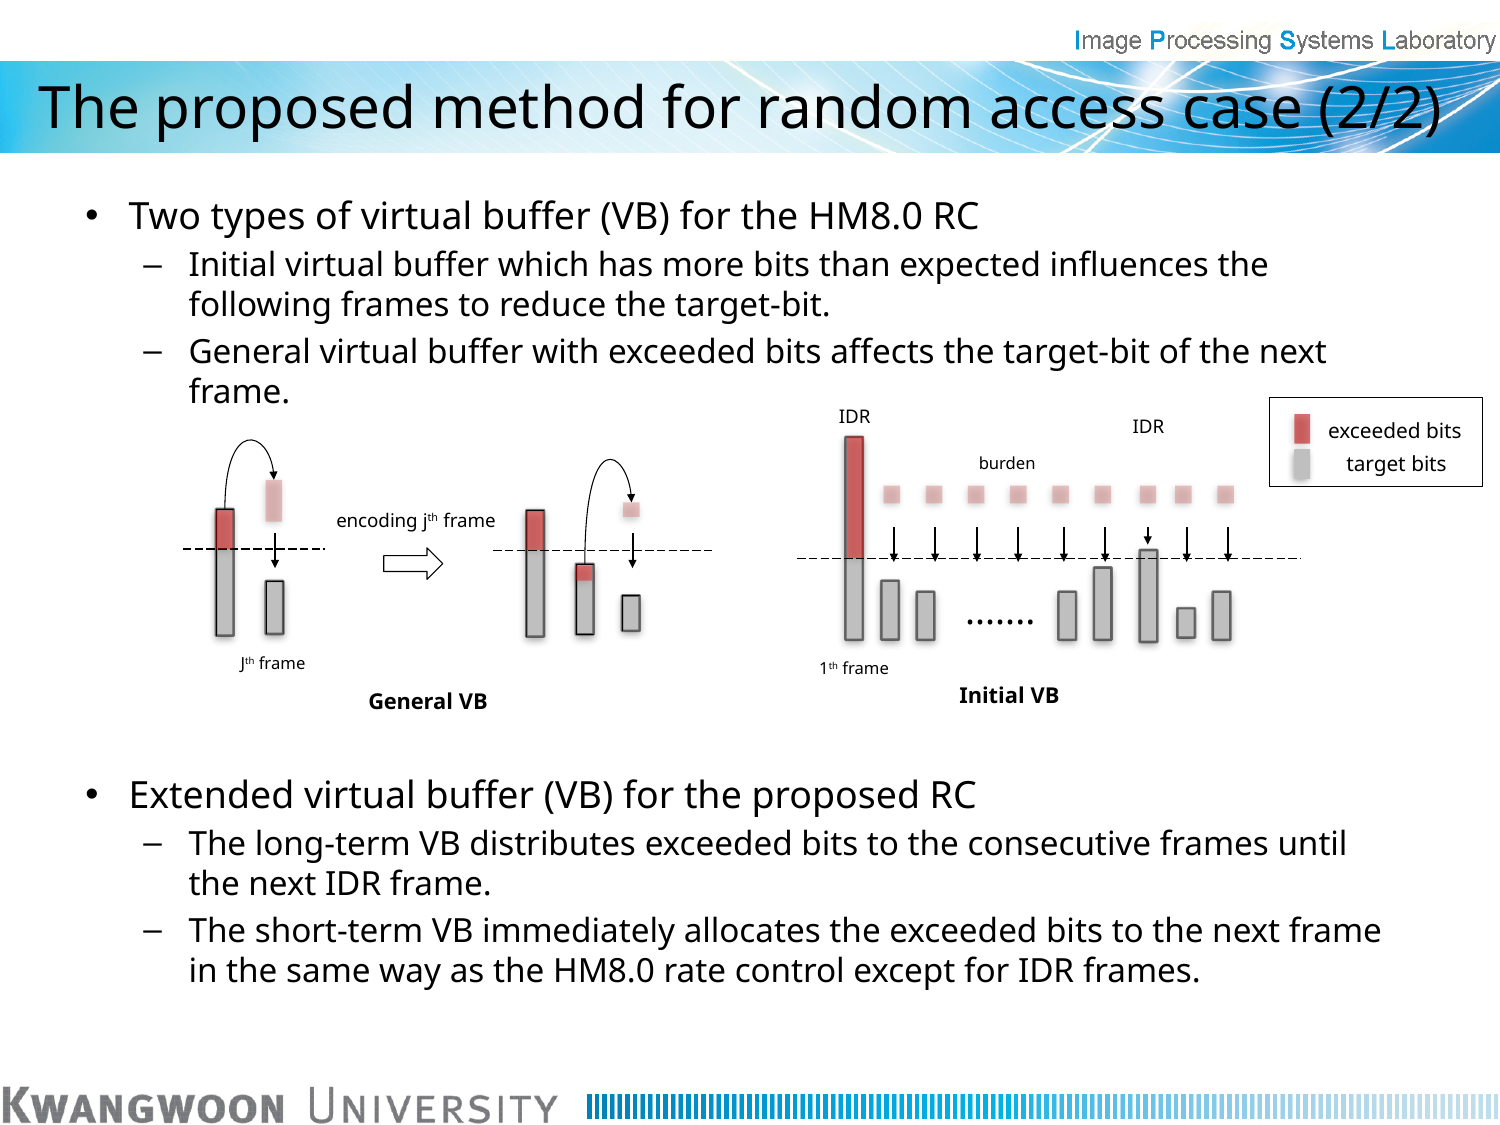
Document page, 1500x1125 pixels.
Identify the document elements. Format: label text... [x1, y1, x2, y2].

picture [0, 0, 1500, 1125]
text_box Initial VB [944, 694, 1075, 716]
text_box General VB [353, 689, 503, 722]
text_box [796, 396, 1301, 686]
text_box Extended virtual buffer (VB) for the proposed RC The long-term VB distributes exceeded bits to the consecutive frames until the next IDR frame. The short-term VB immediately allocates the exceeded bits to the next frame in the same way as the HM8.0 rate control except for IDR frames. [70, 763, 1412, 1024]
text_box [1300, 395, 1485, 489]
list Two types of virtual buffer (VB) for the HM8.0 RC Initial virtual buffer which has more bits than expected influences the following frames to reduce the target-bit. General virtual buffer with exceeded bits affects the target-bit of the next frame. [70, 184, 1412, 446]
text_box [182, 479, 715, 681]
title The proposed method for random access case (2/2) [23, 58, 1464, 153]
